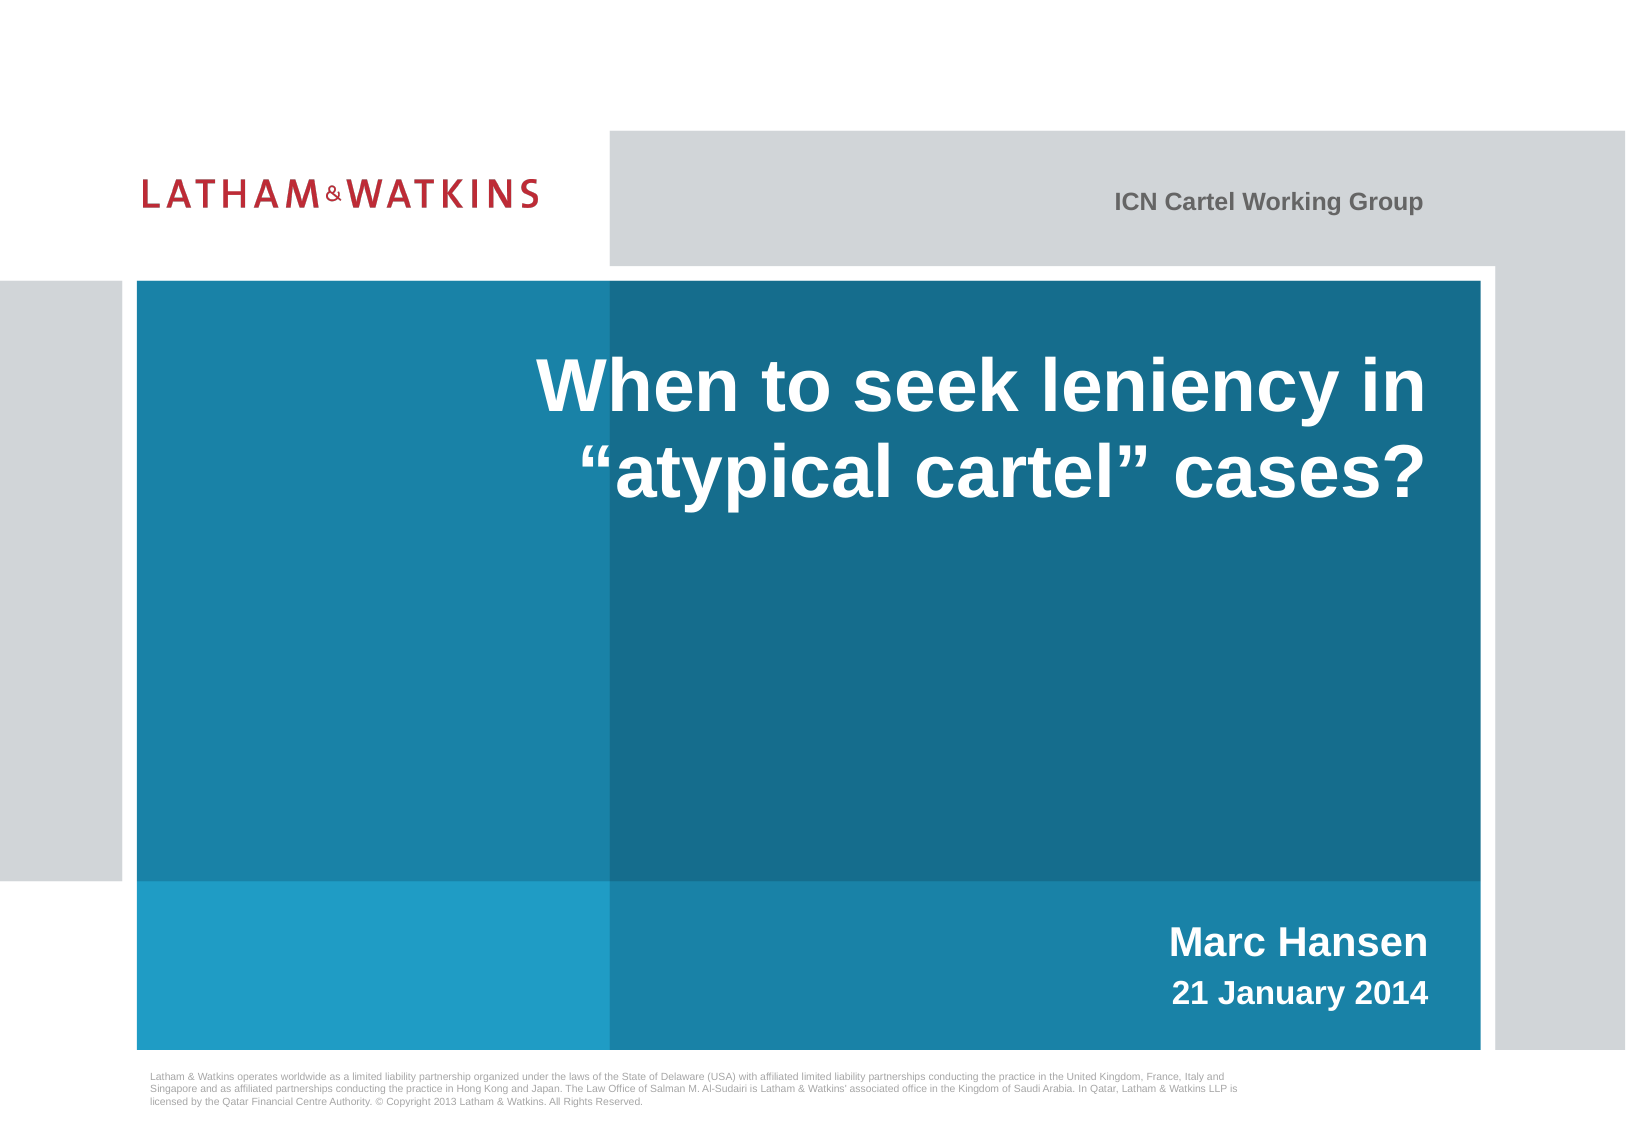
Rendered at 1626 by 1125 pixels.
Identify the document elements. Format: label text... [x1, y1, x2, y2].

title When to seek leniency in “atypical cartel” cases? [201, 328, 1443, 859]
text_box ICN Cartel Working Group [637, 178, 1439, 223]
picture [0, 0, 1626, 1125]
subtitle Marc Hansen 21 January 2014 [211, 900, 1444, 1033]
